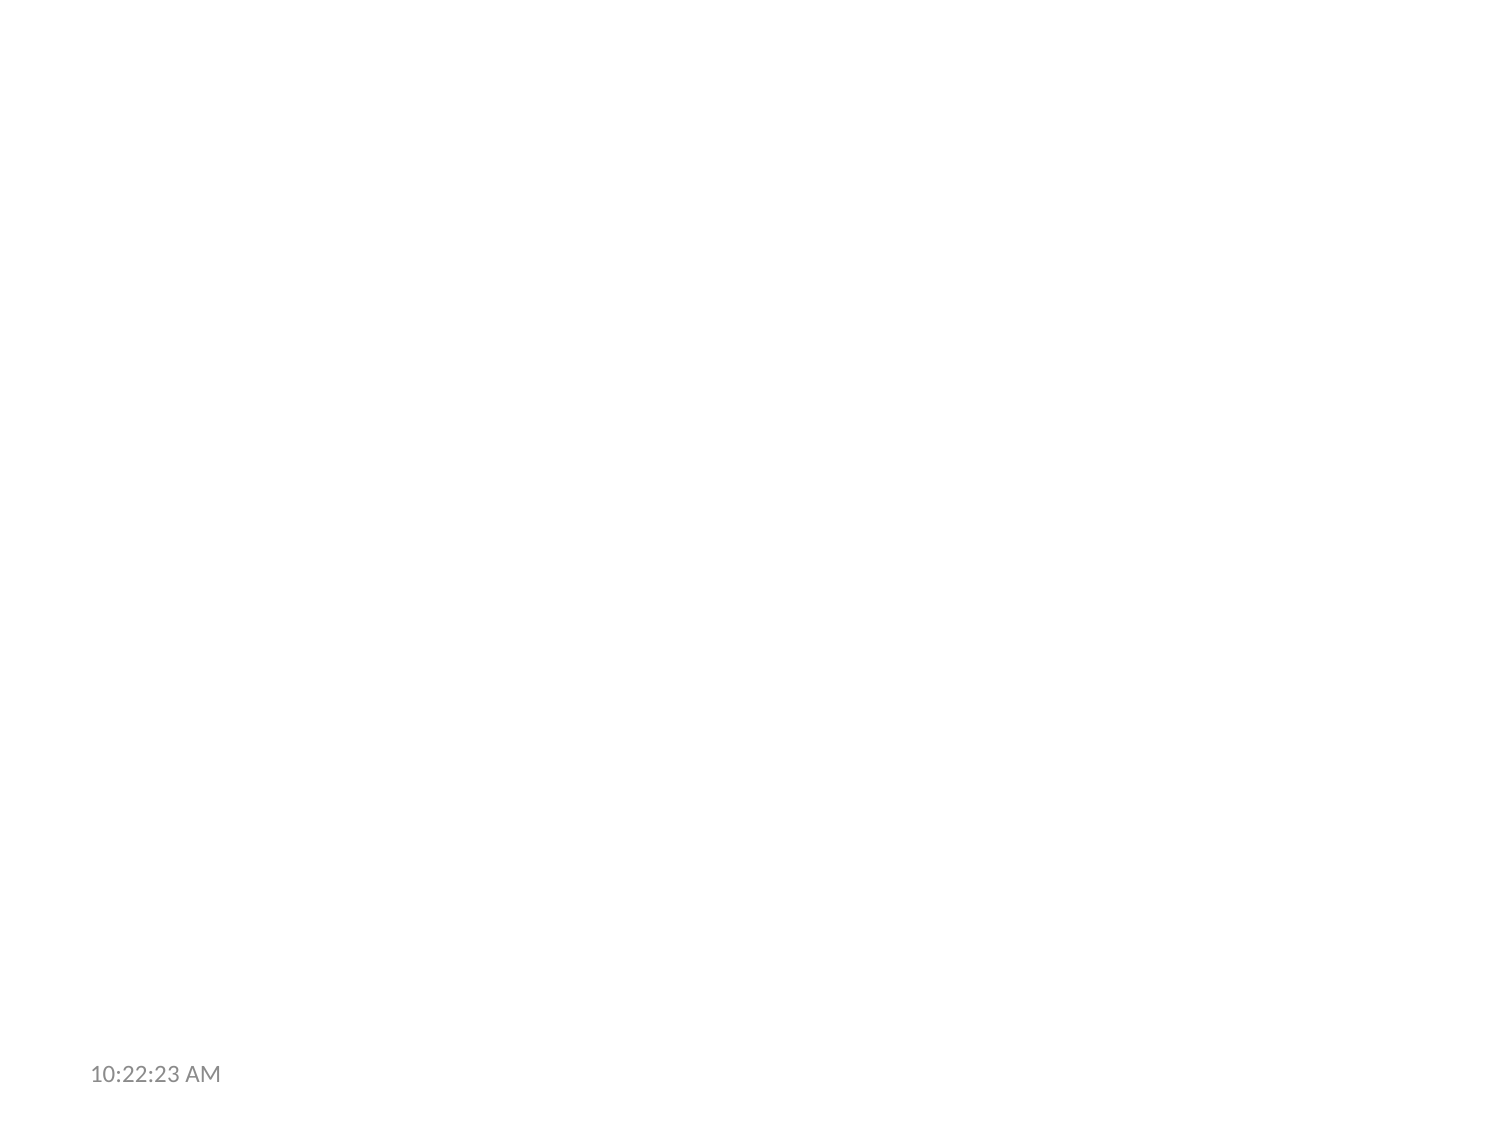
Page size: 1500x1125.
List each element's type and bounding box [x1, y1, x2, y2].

slide_number [75, 1042, 425, 1103]
